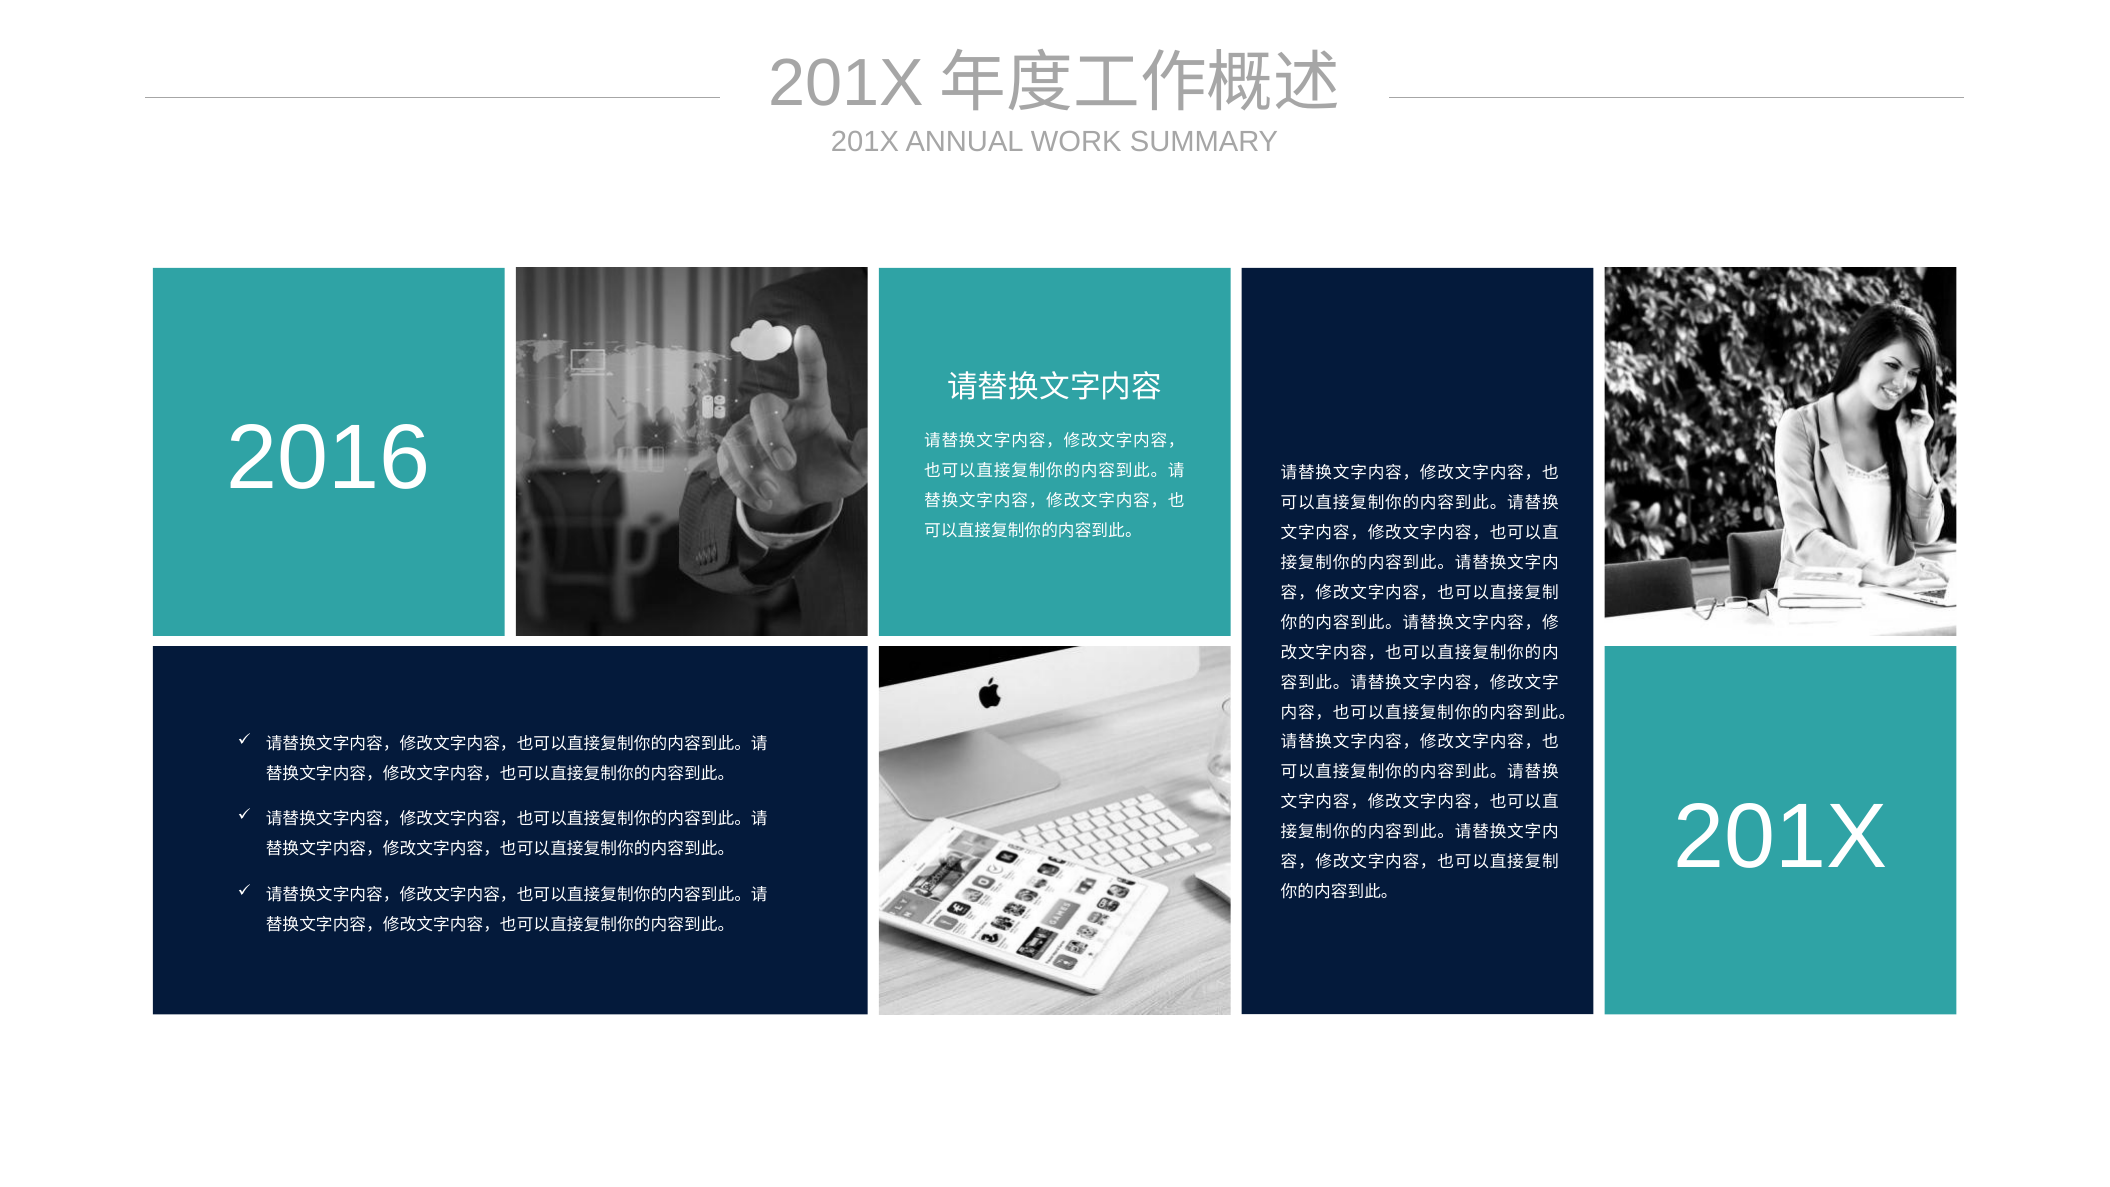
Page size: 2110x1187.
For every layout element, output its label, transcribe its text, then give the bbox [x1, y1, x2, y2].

text_box [878, 645, 1232, 1015]
text_box [1241, 267, 1594, 1015]
text_box 请替换文字内容，修改文字内容，也可以直接复制你的内容到此。请替换文字内容，修改文字内容，也可以直接复制你的内容到此。 [924, 420, 1186, 541]
text_box 请替换文字内容，修改文字内容，也可以直接复制你的内容到此。请替换文字内容，修改文字内容，也可以直接复制你的内容到此。 请替换文字内容，修改文字内容，也可以直接复制你的内容到此。请替换文字内容，修改文字内容，也可以直接复制你的内容到此。 请替换文字内容，修改文字内容，也可以直接复制你的内容到此。请替换文字内容，修改文字内容，也可以直接复制你的内容到此。 [237, 722, 775, 934]
text_box 请替换文字内容 [924, 366, 1186, 404]
text_box [152, 645, 869, 1015]
text_box 201X年度工作概述 [730, 98, 1379, 119]
text_box 请替换文字内容，修改文字内容，也可以直接复制你的内容到此。请替换文字内容，修改文字内容，也可以直接复制你的内容到此。请替换文字内容，修改文字内容，也可以直接复制你的内容到此。请替换文字内容，修改文字内容，也可以直接复制你的内容到此。请替换文字内容，修改文字内容，也可以直接复制你的内容到此。请替换文字内容，修改文字内容，也可以直接复制你的内容到此。请替换文字内容，修改文字内容，也可以直接复制你的内容到此。请替换文字内容，修改文字内容，也可以直接复制你的内容到此。 [1280, 451, 1560, 902]
text_box [515, 267, 869, 637]
text_box 201X [1604, 645, 1957, 1015]
text_box [1604, 267, 1957, 637]
text_box [878, 267, 1232, 637]
text_box 201X年度工作概述 [730, 38, 1379, 96]
text_box 201X ANNUAL WORK SUMMARY [824, 122, 1285, 158]
text_box 2016 [152, 267, 506, 637]
